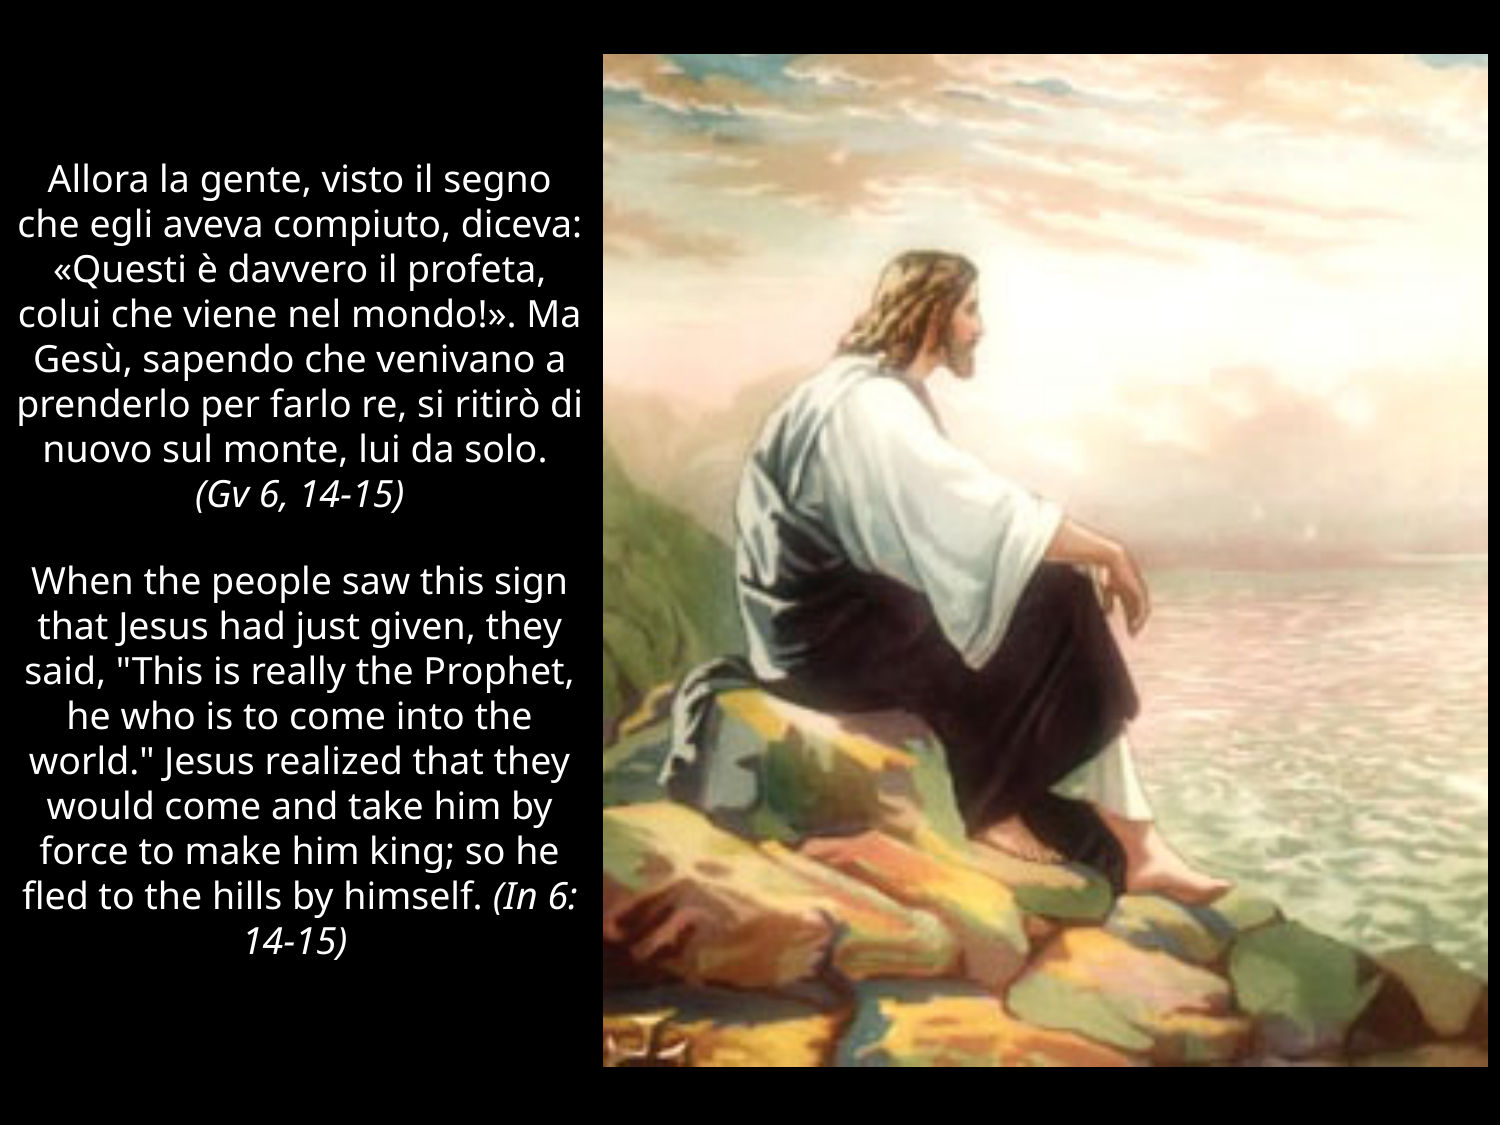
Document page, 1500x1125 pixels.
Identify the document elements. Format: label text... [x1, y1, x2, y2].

picture [603, 54, 1488, 1067]
text_box When the people saw this sign that Jesus had just given, they said, "This is really the Prophet, he who is to come into the world." Jesus realized that they would come and take him by force to make him king; so he fled to the hills by himself. (In 6: 14-15) [0, 549, 600, 970]
title Allora la gente, visto il segno che egli aveva compiuto, diceva: «Questi è davvero il profeta, colui che viene nel mondo!». Ma Gesù, sapendo che venivano a prenderlo per farlo re, si ritirò di nuovo sul monte, lui da solo. (Gv 6, 14-15) [0, 275, 600, 440]
